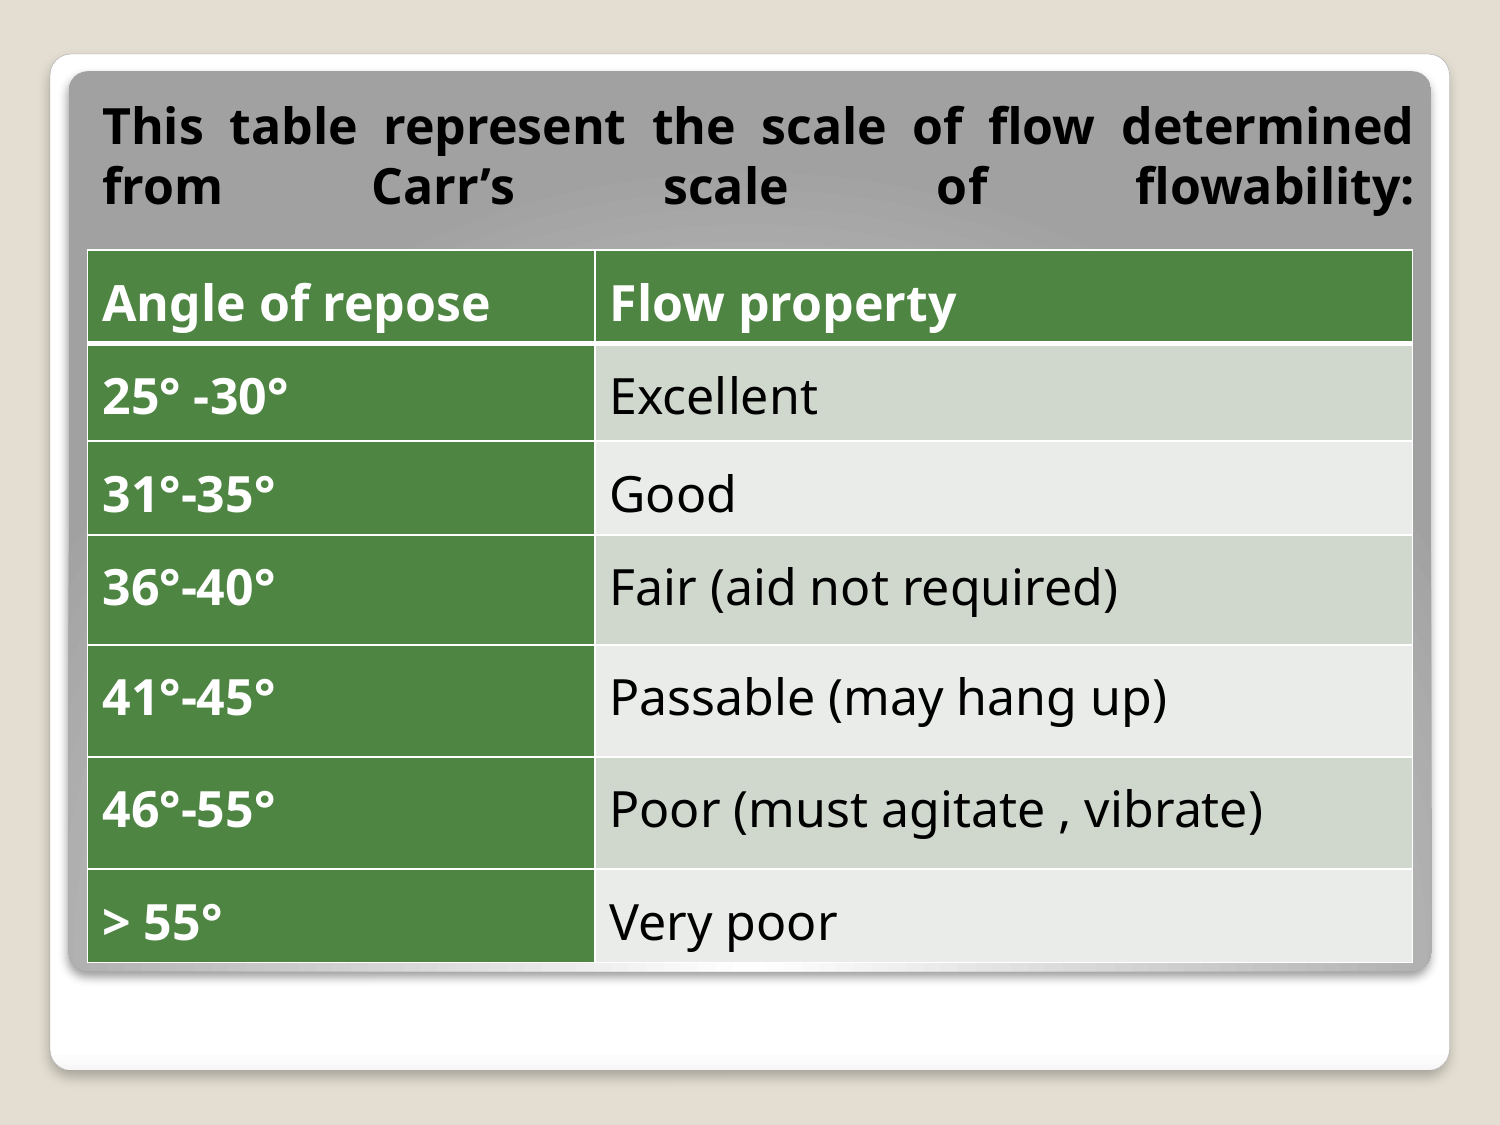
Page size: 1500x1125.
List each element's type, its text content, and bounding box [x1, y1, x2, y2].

table_cell Good [596, 442, 1412, 534]
table_cell Passable (may hang up) [596, 646, 1412, 756]
table_cell 25° -30° [88, 346, 594, 440]
table_header Angle of repose [88, 251, 594, 341]
table_cell Fair (aid not required) [596, 536, 1412, 644]
table_cell Very poor [596, 870, 1412, 962]
table_cell Excellent [596, 346, 1412, 440]
table_cell 46°-55° [88, 758, 594, 868]
table_cell 41°-45° [88, 646, 594, 756]
table_cell 31°-35° [88, 442, 594, 534]
table_header Flow property [596, 251, 1412, 341]
table_cell 36°-40° [88, 536, 594, 644]
table_cell Poor (must agitate , vibrate) [596, 758, 1412, 868]
table_cell > 55° [88, 870, 594, 962]
title This table represent the scale of flow determined from Carr’s scale of flowability: [87, 87, 1430, 260]
